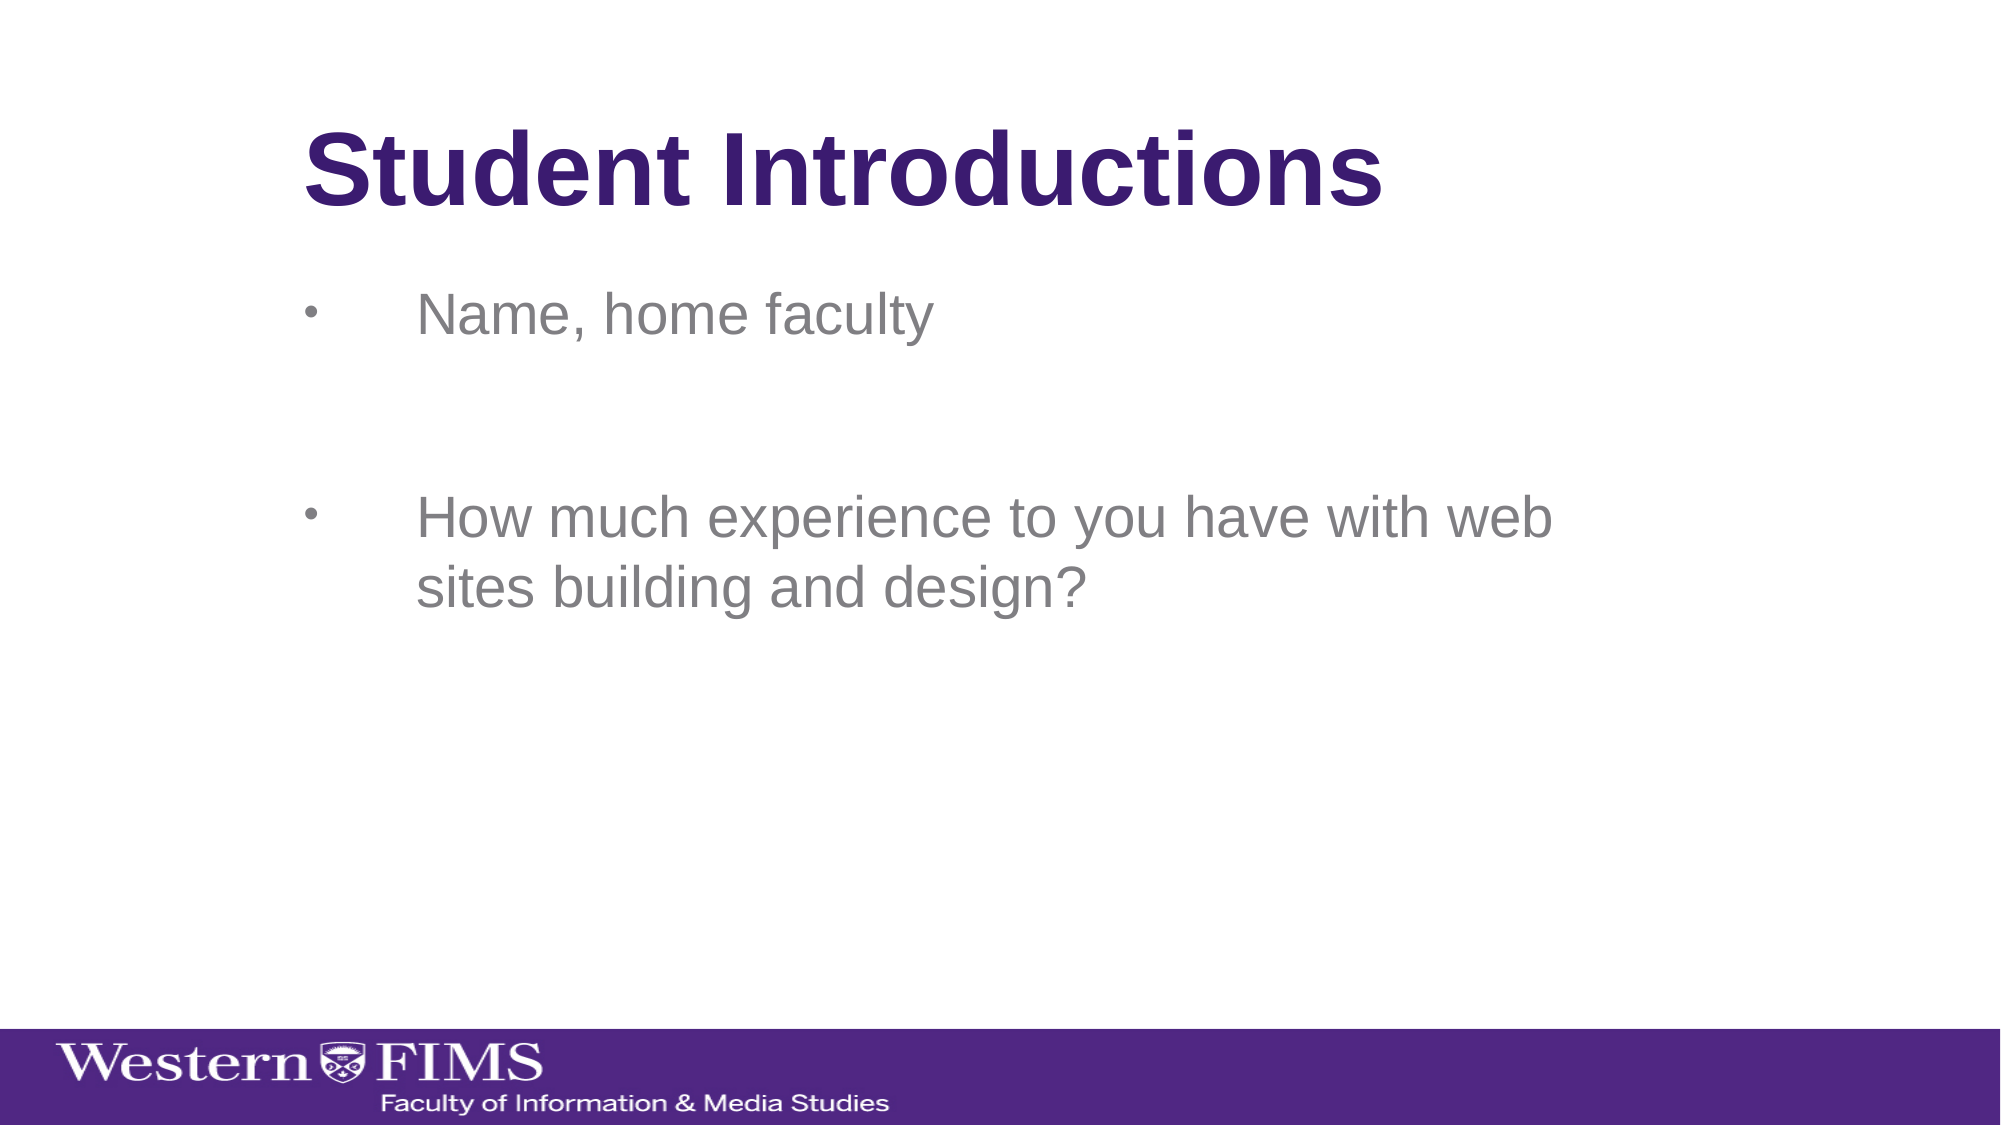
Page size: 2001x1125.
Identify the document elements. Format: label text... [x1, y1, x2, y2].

picture [0, 0, 2001, 1125]
text_box Student Introductions Name, home faculty How much experience to you have with web sites building and design? [288, 94, 1603, 1125]
